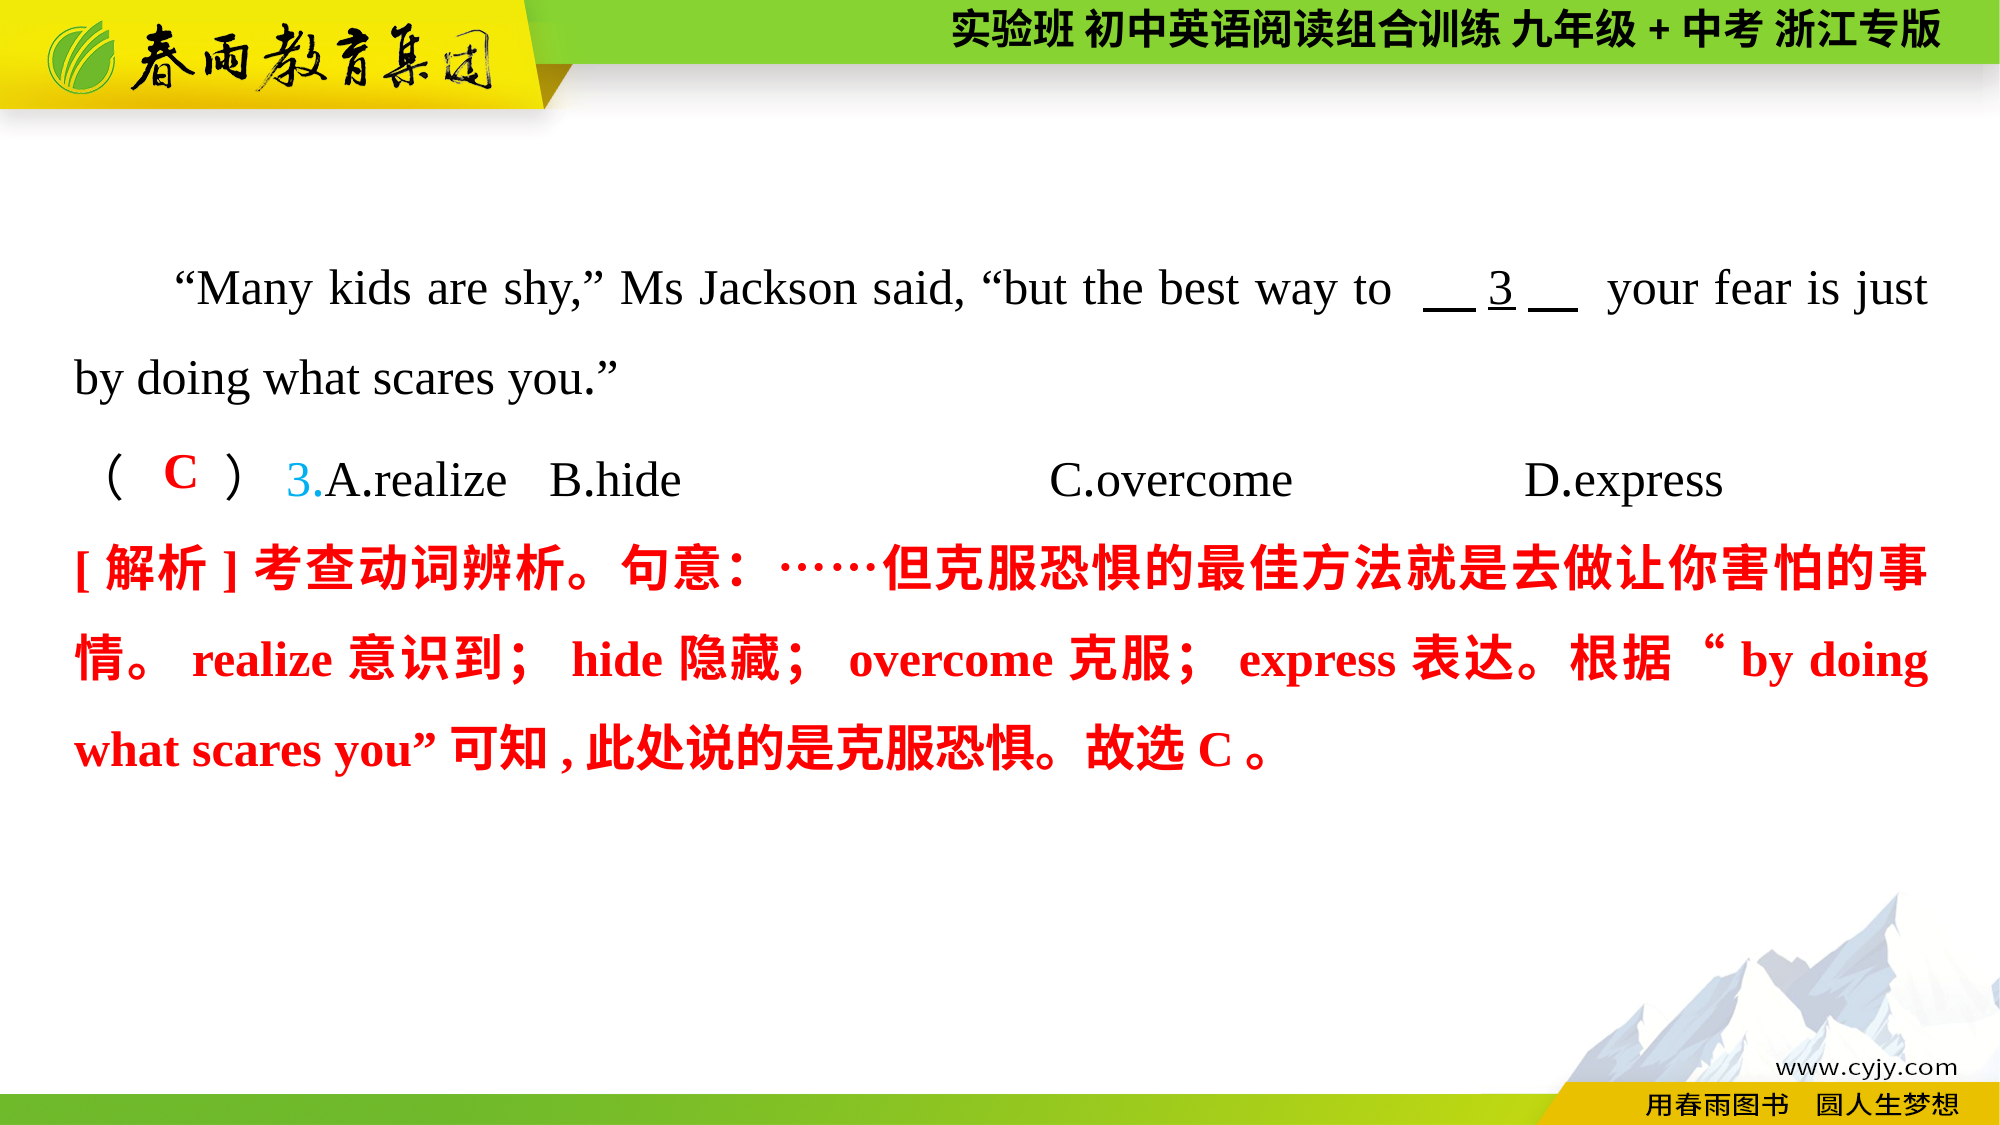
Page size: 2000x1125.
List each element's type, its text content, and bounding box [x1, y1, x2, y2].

text_box （ ）3.A.realize B.hide C.overcome D.express [59, 409, 1944, 498]
text_box C [148, 431, 215, 498]
picture [0, 0, 2000, 1125]
list “Many kids are shy,” Ms Jackson said, “but the best way to 3 your fear is just by doing what scares you.” [59, 216, 1944, 403]
text_box [解析]考查动词辨析。句意：……但克服恐惧的最佳方法就是去做让你害怕的事情。realize意识到；hide隐藏；overcome克服；express表达。根据“by doing what scares you”可知,此处说的是克服恐惧。故选C。 [59, 498, 1944, 784]
